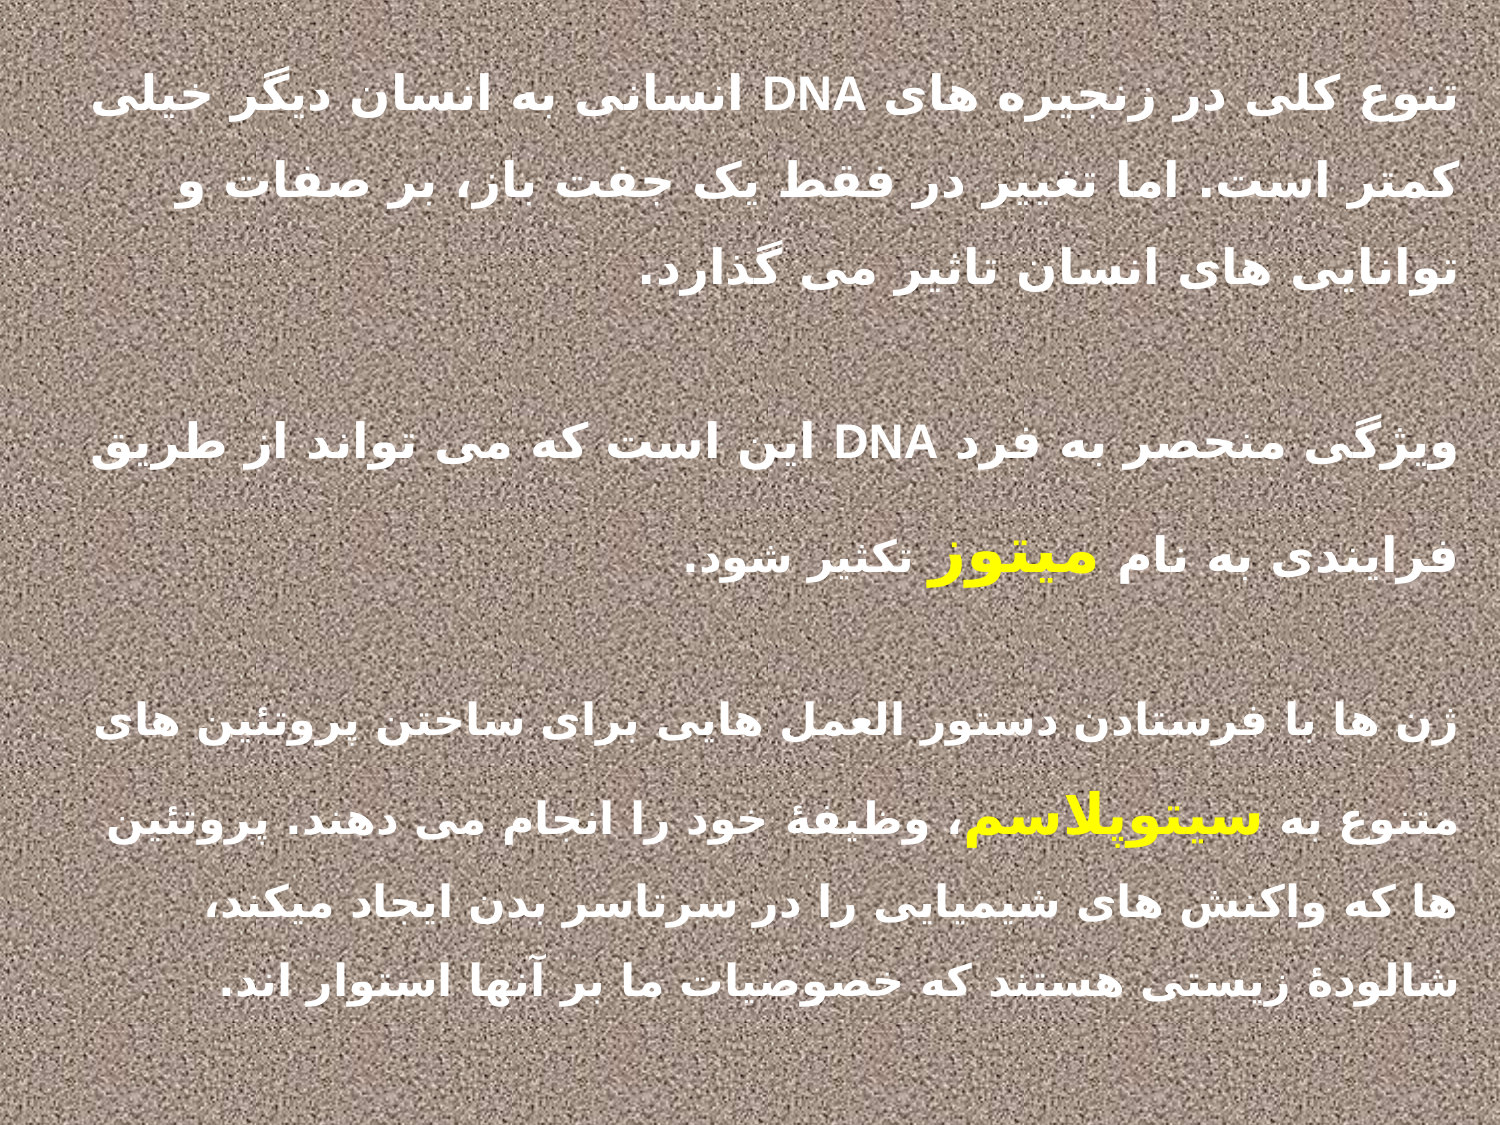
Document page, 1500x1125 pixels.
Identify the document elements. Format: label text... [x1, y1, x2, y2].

picture [0, 0, 1500, 1125]
list تنوع کلی در زنجیره های DNA انسانی به انسان دیگر خیلی کمتر است. اما تغییر در فقط یک جفت باز، بر صفات و توانایی های انسان تاثیر می گذارد. ویژگی منحصر به فرد DNA این است که می تواند از طریق فرایندی به نام میتوز تکثیر شود. ژن ها با فرستادن دستور العمل هایی برای ساختن پروتئین های متنوع به سیتوپلاسم، وظیفۀ خود را انجام می دهند. پروتئین ها که واکنش های شیمیایی را در سرتاسر بدن ایجاد میکند، شالودۀ زیستی هستند که خصوصیات ما بر آنها استوار اند. [75, 24, 1475, 1063]
footer www.modirkade.ir [212, 1050, 904, 1095]
slide_number 5 [1417, 1068, 1494, 1114]
